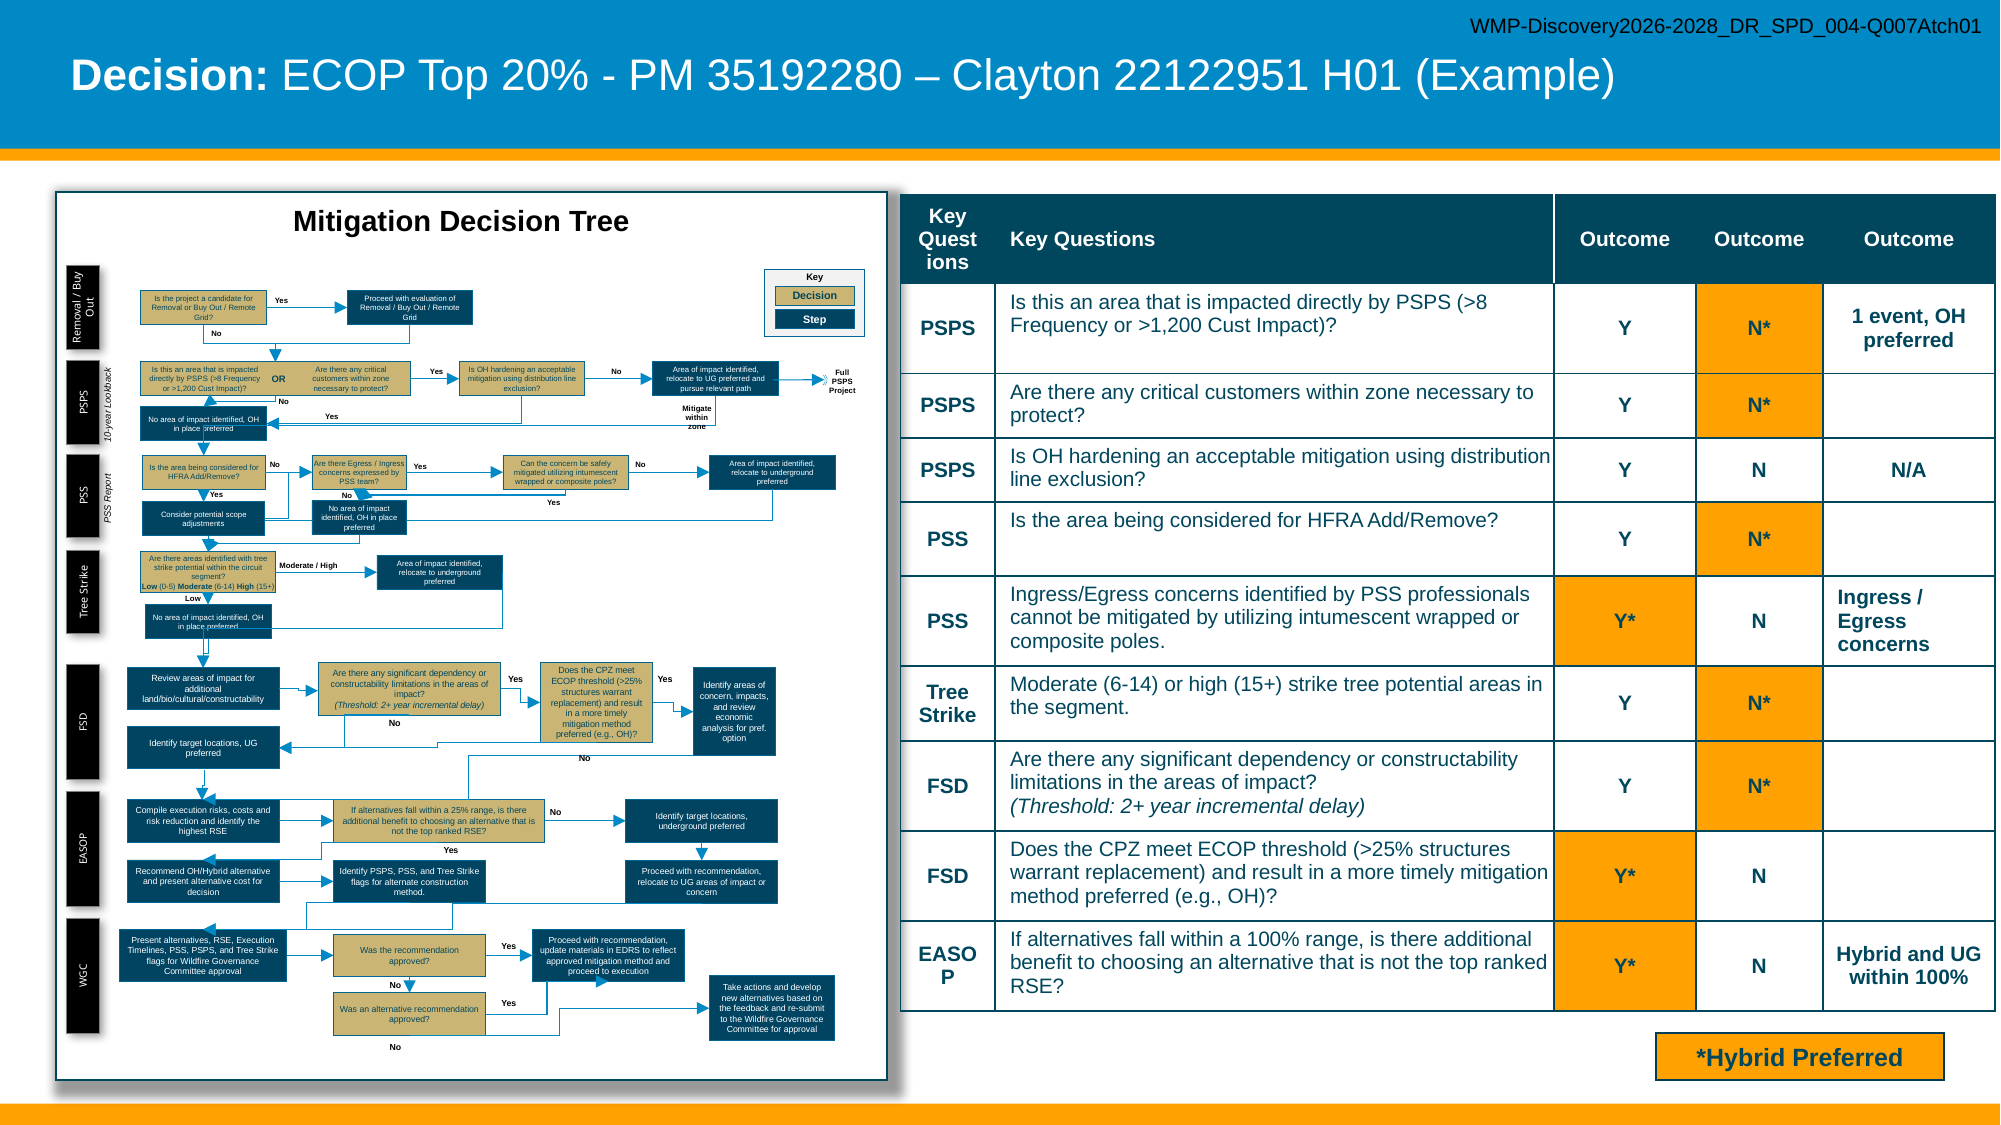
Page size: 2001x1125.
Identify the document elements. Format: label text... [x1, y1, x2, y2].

table_header Outcome [1555, 196, 1695, 283]
table_cell [1824, 503, 1994, 575]
table_cell [1824, 832, 1994, 920]
table_cell Y* [1555, 577, 1695, 665]
table_cell PSS [901, 577, 994, 665]
table_cell N* [1697, 284, 1822, 373]
table_cell N [1697, 439, 1822, 501]
table_cell If alternatives fall within a 100% range, is there additional benefit to choosing an alternative that is not the top ranked RSE? [996, 922, 1553, 1010]
table_cell Tree Strike [901, 667, 994, 740]
table_cell Y [1555, 503, 1695, 575]
table_cell N* [1697, 503, 1822, 575]
table_cell Y* [1555, 832, 1695, 920]
table_cell N/A [1824, 439, 1994, 501]
table_header Key Questions [901, 196, 994, 283]
table_cell Is the area being considered for HFRA Add/Remove? [996, 503, 1553, 575]
table_cell N [1697, 832, 1822, 920]
table_cell EASOP [901, 922, 994, 1010]
title Decision: ECOP Top 20% - PM 35192280 – Clayton 22122951 H01 (Example) [55, 16, 1806, 136]
table_cell [1824, 742, 1994, 830]
table_cell N* [1697, 742, 1822, 830]
table_cell Y [1555, 742, 1695, 830]
table_cell Y [1555, 374, 1695, 437]
table_cell Y* [1555, 922, 1695, 1010]
table_cell Y [1555, 284, 1695, 373]
table_cell Y [1555, 439, 1695, 501]
table_cell PSPS [901, 439, 994, 501]
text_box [55, 191, 887, 1080]
table_cell Is OH hardening an acceptable mitigation using distribution line exclusion? [996, 439, 1553, 501]
table_cell Ingress / Egress concerns [1824, 577, 1994, 665]
table_cell Moderate (6-14) or high (15+) strike tree potential areas in the segment. [996, 667, 1553, 740]
table_cell Does the CPZ meet ECOP threshold (>25% structures warrant replacement) and result in a more timely mitigation method preferred (e.g., OH)? [996, 832, 1553, 920]
table_cell N [1697, 922, 1822, 1010]
table_cell Y [1555, 667, 1695, 740]
table_cell 1 event, OH preferred [1824, 284, 1994, 373]
table_cell FSD [901, 742, 994, 830]
table_header Key Questions [996, 196, 1553, 283]
table_cell N [1697, 577, 1822, 665]
table_cell Ingress/Egress concerns identified by PSS professionals cannot be mitigated by utilizing intumescent wrapped or composite poles. [996, 577, 1553, 665]
table_cell Is this an area that is impacted directly by PSPS (>8 Frequency or >1,200 Cust Impact)? [996, 284, 1553, 373]
table_header Outcome [1824, 196, 1994, 283]
table_cell PSPS [901, 374, 994, 437]
table_cell Hybrid and UG within 100% [1824, 922, 1994, 1010]
table_cell N* [1697, 667, 1822, 740]
table_cell N* [1697, 374, 1822, 437]
table_cell FSD [901, 832, 994, 920]
text_box *Hybrid Preferred [1655, 1032, 1945, 1081]
table_header Outcome [1697, 196, 1822, 283]
table_cell PSS [901, 503, 994, 575]
text_box WMP-Discovery2026-2028_DR_SPD_004-Q007Atch01 [1455, 4, 2000, 45]
table_cell PSPS [901, 284, 994, 373]
table_cell Are there any significant dependency or constructability limitations in the areas of impact? (Threshold: 2+ year incremental delay) [996, 742, 1553, 830]
table_cell [1824, 374, 1994, 437]
table_cell Are there any critical customers within zone necessary to protect? [996, 374, 1553, 437]
table_cell [1824, 667, 1994, 740]
